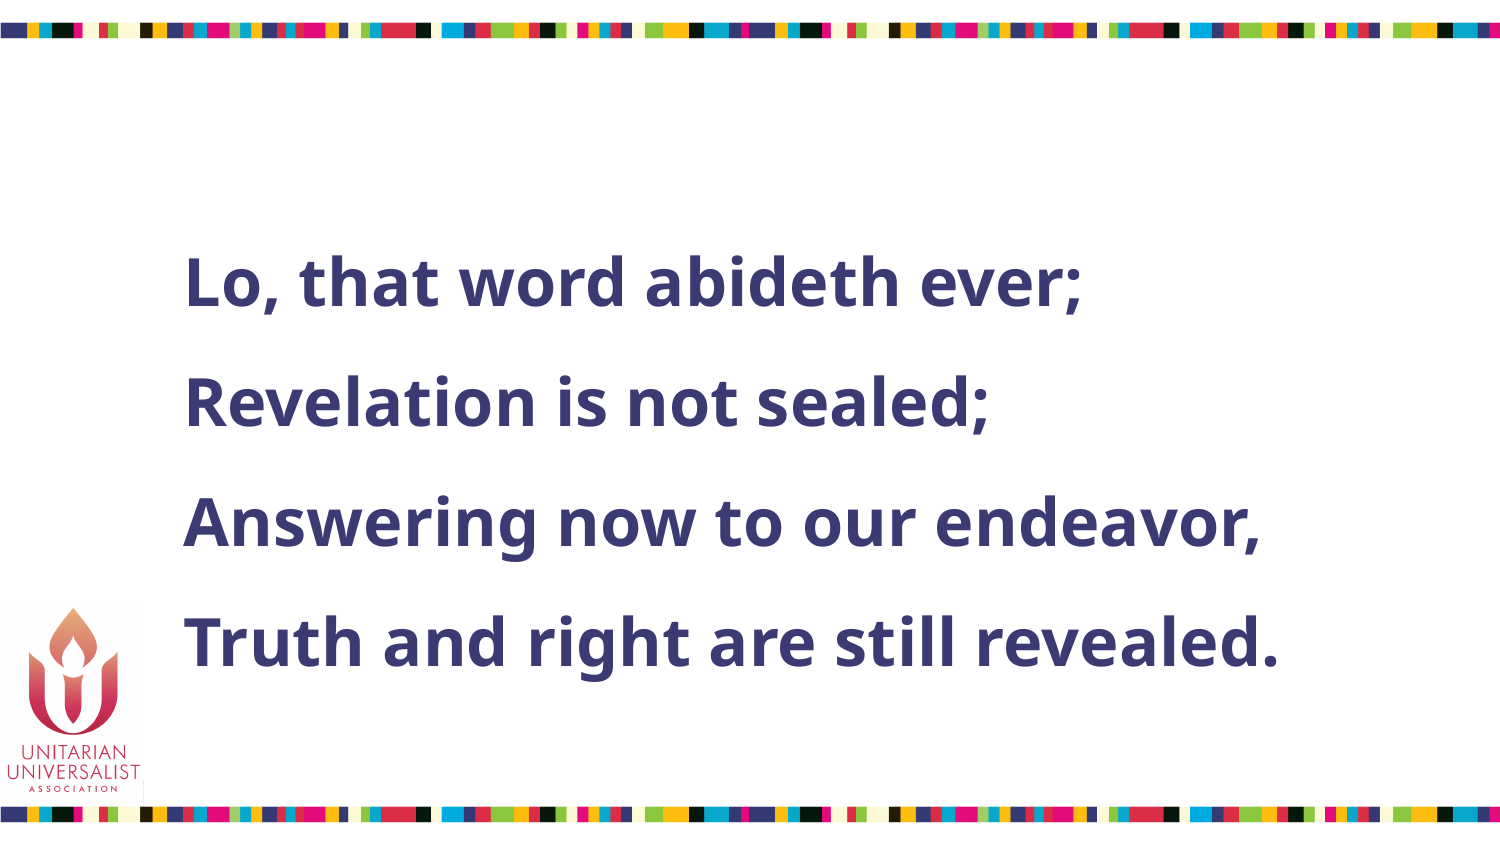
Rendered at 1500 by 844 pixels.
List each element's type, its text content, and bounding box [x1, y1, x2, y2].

picture [0, 22, 1500, 40]
picture [0, 600, 1500, 824]
text_box Lo, that word abideth ever; Revelation is not sealed; Answering now to our endeavor, Truth and right are still revealed. [168, 184, 1491, 695]
